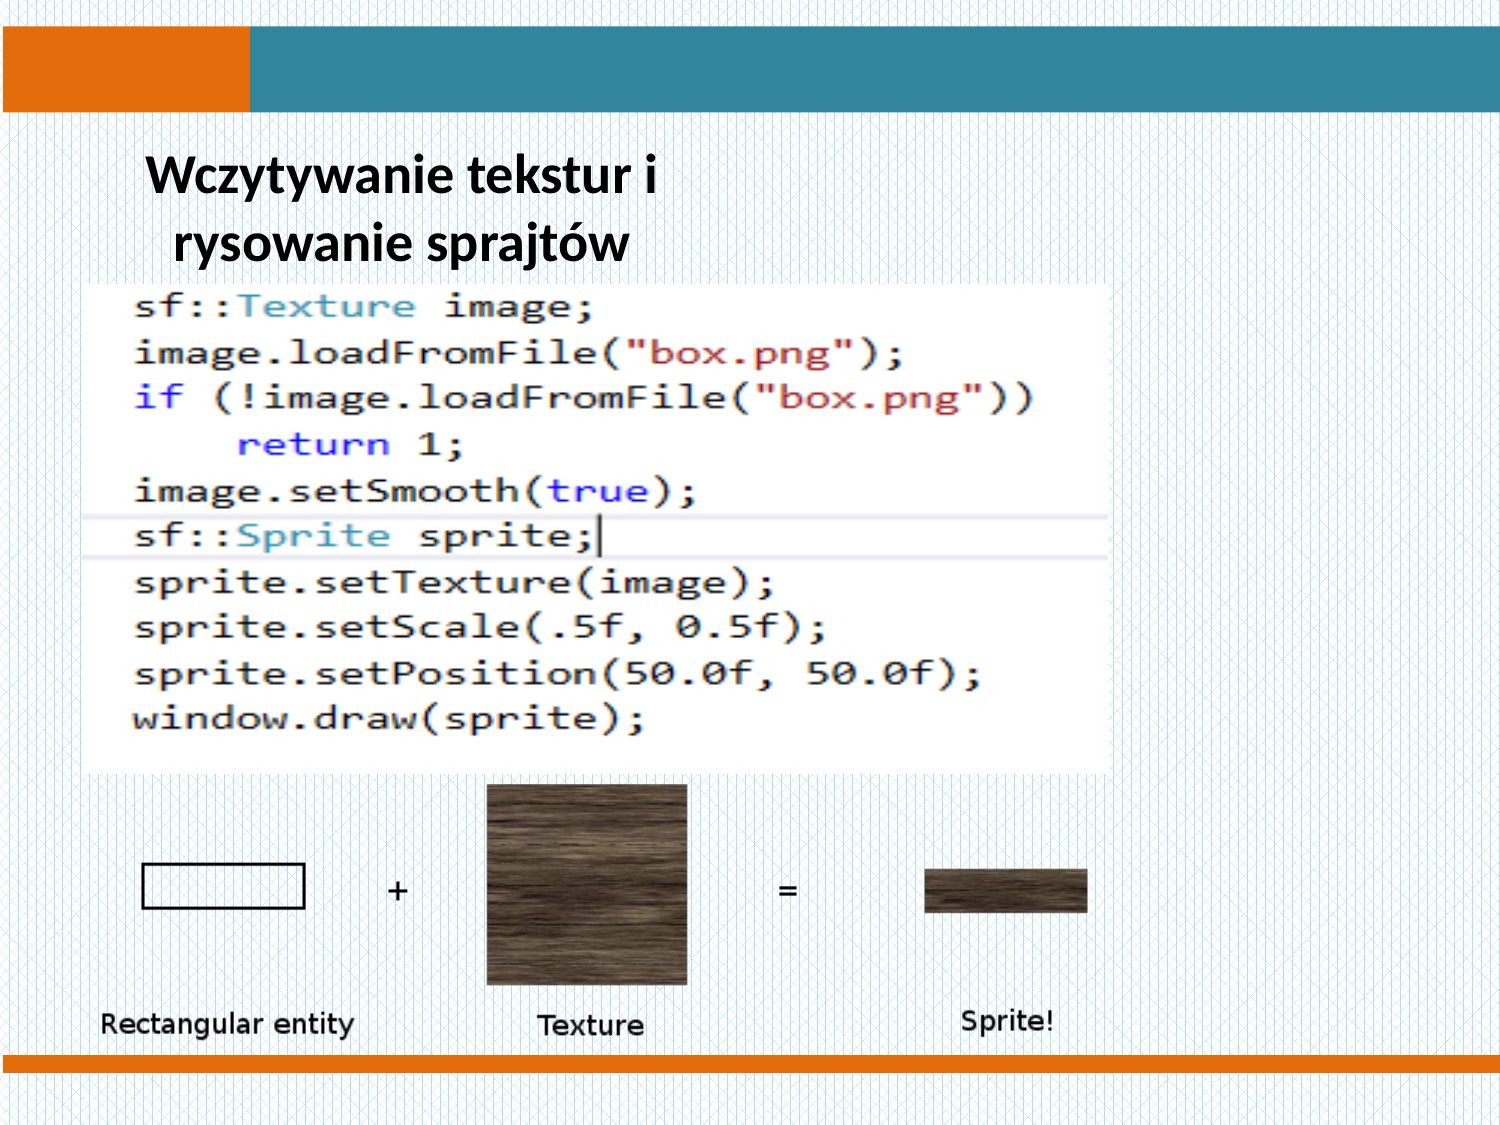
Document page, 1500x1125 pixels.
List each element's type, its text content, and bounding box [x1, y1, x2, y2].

text_box [1, 24, 252, 115]
text_box [1112, 362, 1450, 513]
text_box [1112, 724, 1300, 875]
text_box [1, 1053, 1500, 1075]
picture [82, 284, 1109, 1056]
text_box [252, 24, 1500, 115]
subtitle Wczytywanie tekstur i rysowanie sprajtów [45, 129, 759, 280]
